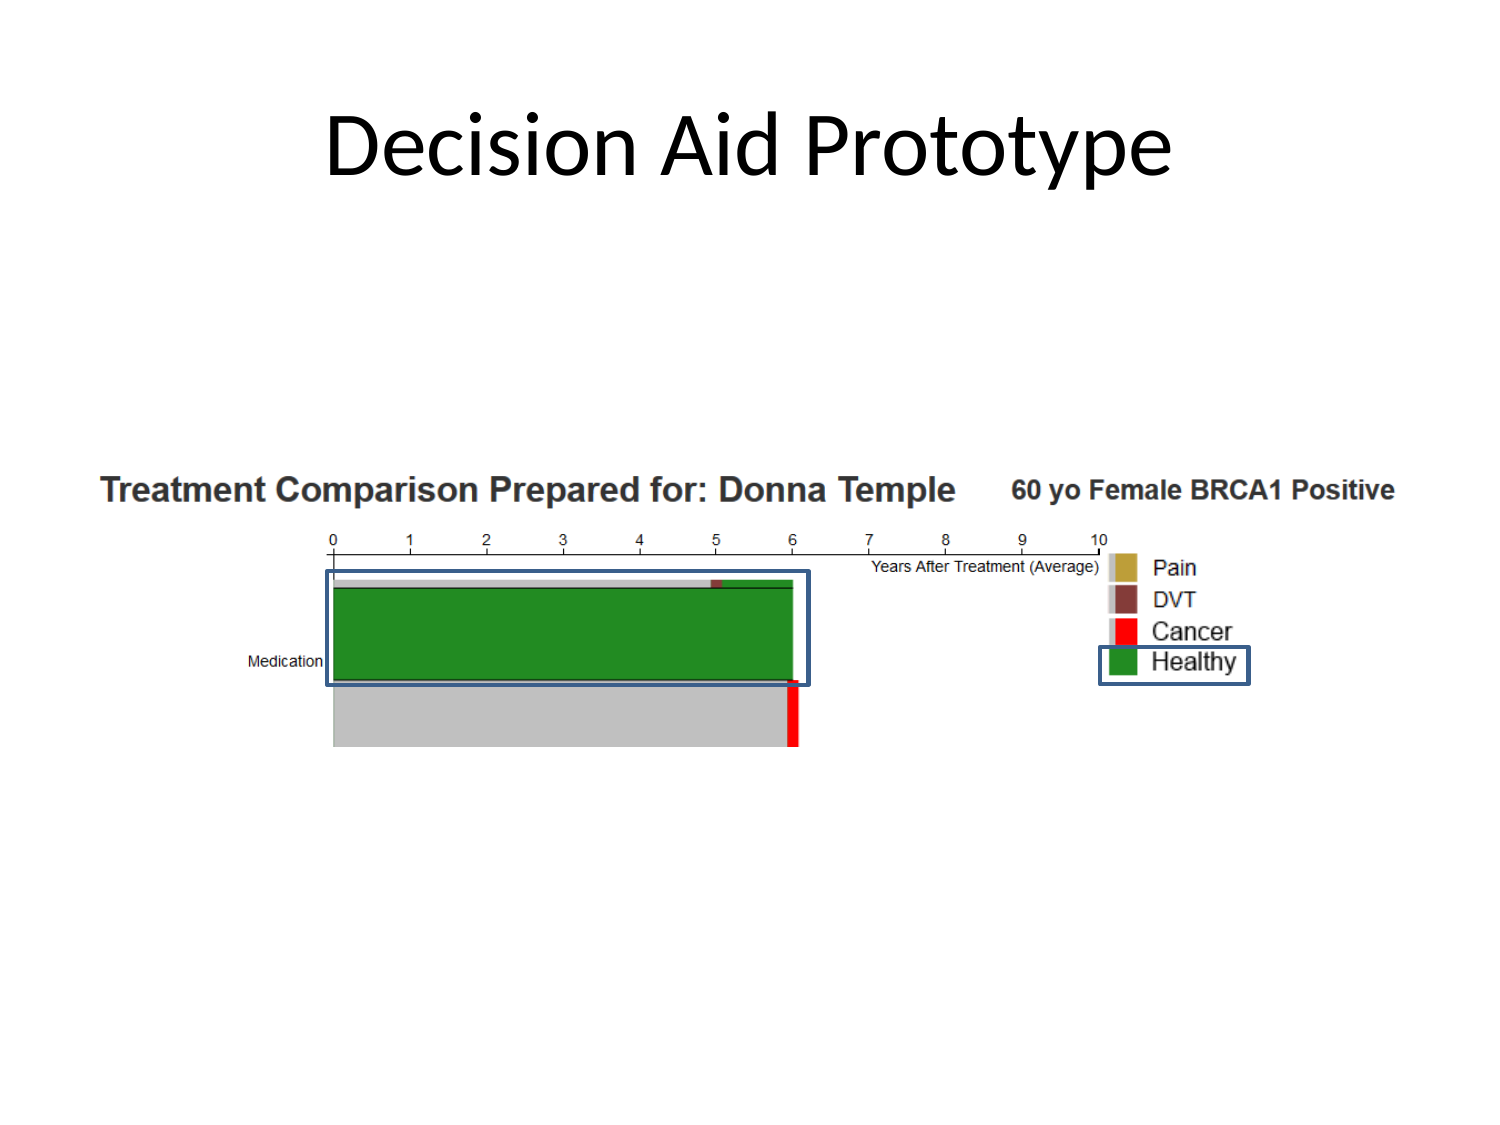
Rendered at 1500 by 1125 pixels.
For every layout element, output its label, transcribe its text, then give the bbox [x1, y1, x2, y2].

title Decision Aid Prototype [75, 45, 1425, 233]
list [87, 465, 1402, 747]
picture [1099, 549, 1249, 685]
